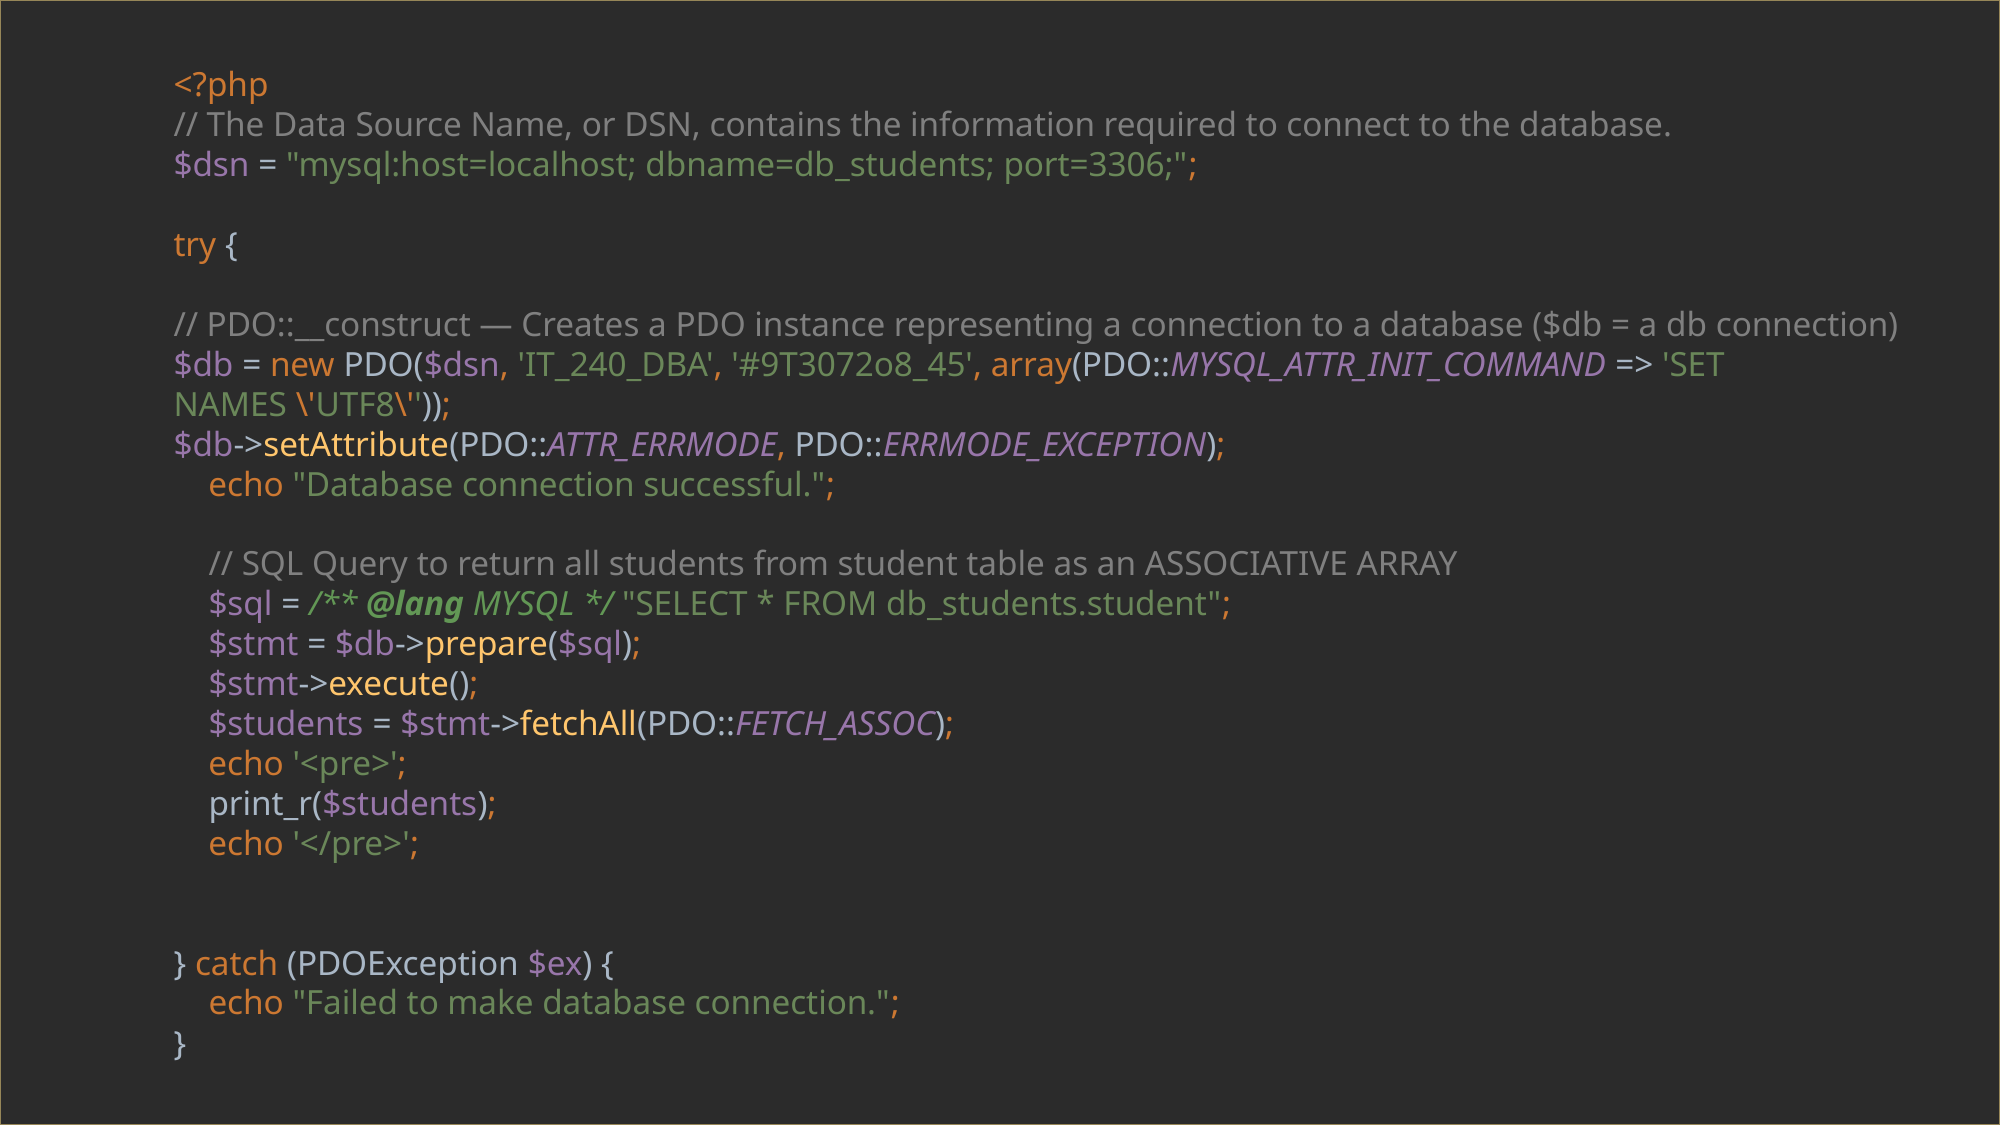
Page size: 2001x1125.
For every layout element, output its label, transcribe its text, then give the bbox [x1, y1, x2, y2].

text_box <?php // The Data Source Name, or DSN, contains the information required to connect to the database. $dsn = "mysql:host=localhost; dbname=db_students; port=3306;"; try { // PDO::__construct — Creates a PDO instance representing a connection to a database ($db = a db connection) $db = new PDO($dsn, 'IT_240_DBA', '#9T3072o8_45', array(PDO::MYSQL_ATTR_INIT_COMMAND => 'SET NAMES \'UTF8\'')); $db->setAttribute(PDO::ATTR_ERRMODE, PDO::ERRMODE_EXCEPTION); echo "Database connection successful."; // SQL Query to return all students from student table as an ASSOCIATIVE ARRAY $sql = /** @lang MYSQL */ "SELECT * FROM db_students.student"; $stmt = $db->prepare($sql); $stmt->execute(); $students = $stmt->fetchAll(PDO::FETCH_ASSOC); echo '<pre>'; print_r($students); echo '</pre>'; } catch (PDOException $ex) { echo "Failed to make database connection."; } [158, 55, 1926, 1069]
text_box [0, 0, 2000, 1125]
